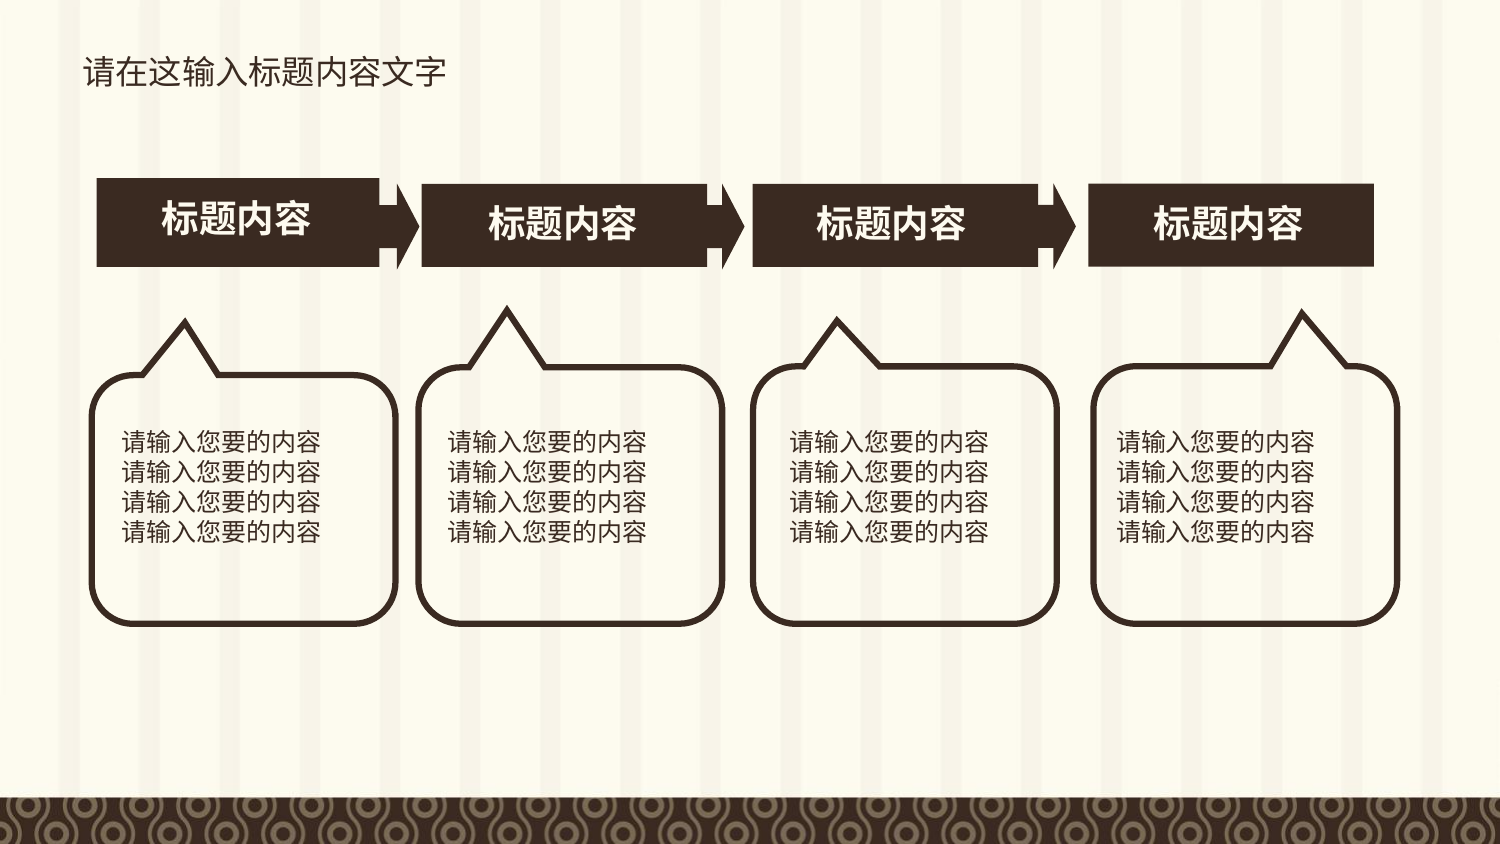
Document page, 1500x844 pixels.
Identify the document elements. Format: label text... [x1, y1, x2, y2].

text_box 请在这输入标题内容文字 [67, 43, 703, 99]
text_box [1093, 365, 1402, 625]
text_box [94, 177, 1375, 270]
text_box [418, 366, 734, 625]
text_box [752, 366, 1076, 625]
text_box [91, 374, 408, 625]
picture [0, 0, 1500, 844]
